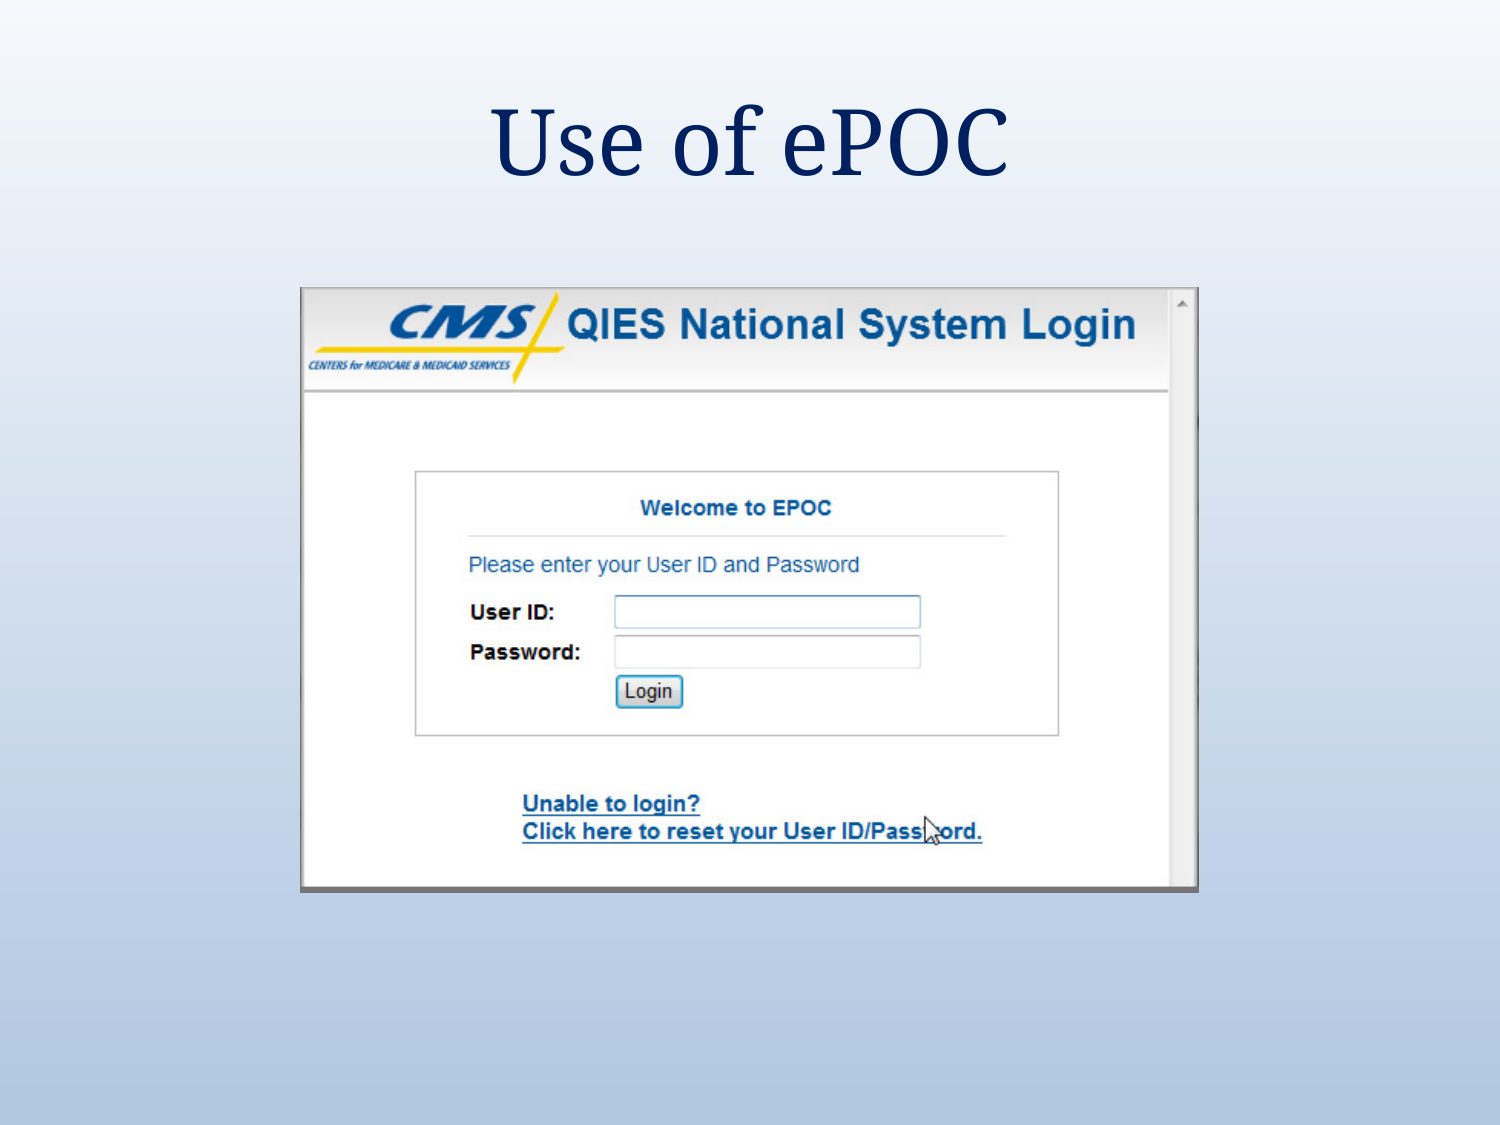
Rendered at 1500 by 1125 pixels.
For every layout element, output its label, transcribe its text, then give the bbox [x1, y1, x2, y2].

title Use of ePOC [75, 45, 1425, 233]
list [299, 287, 1199, 894]
